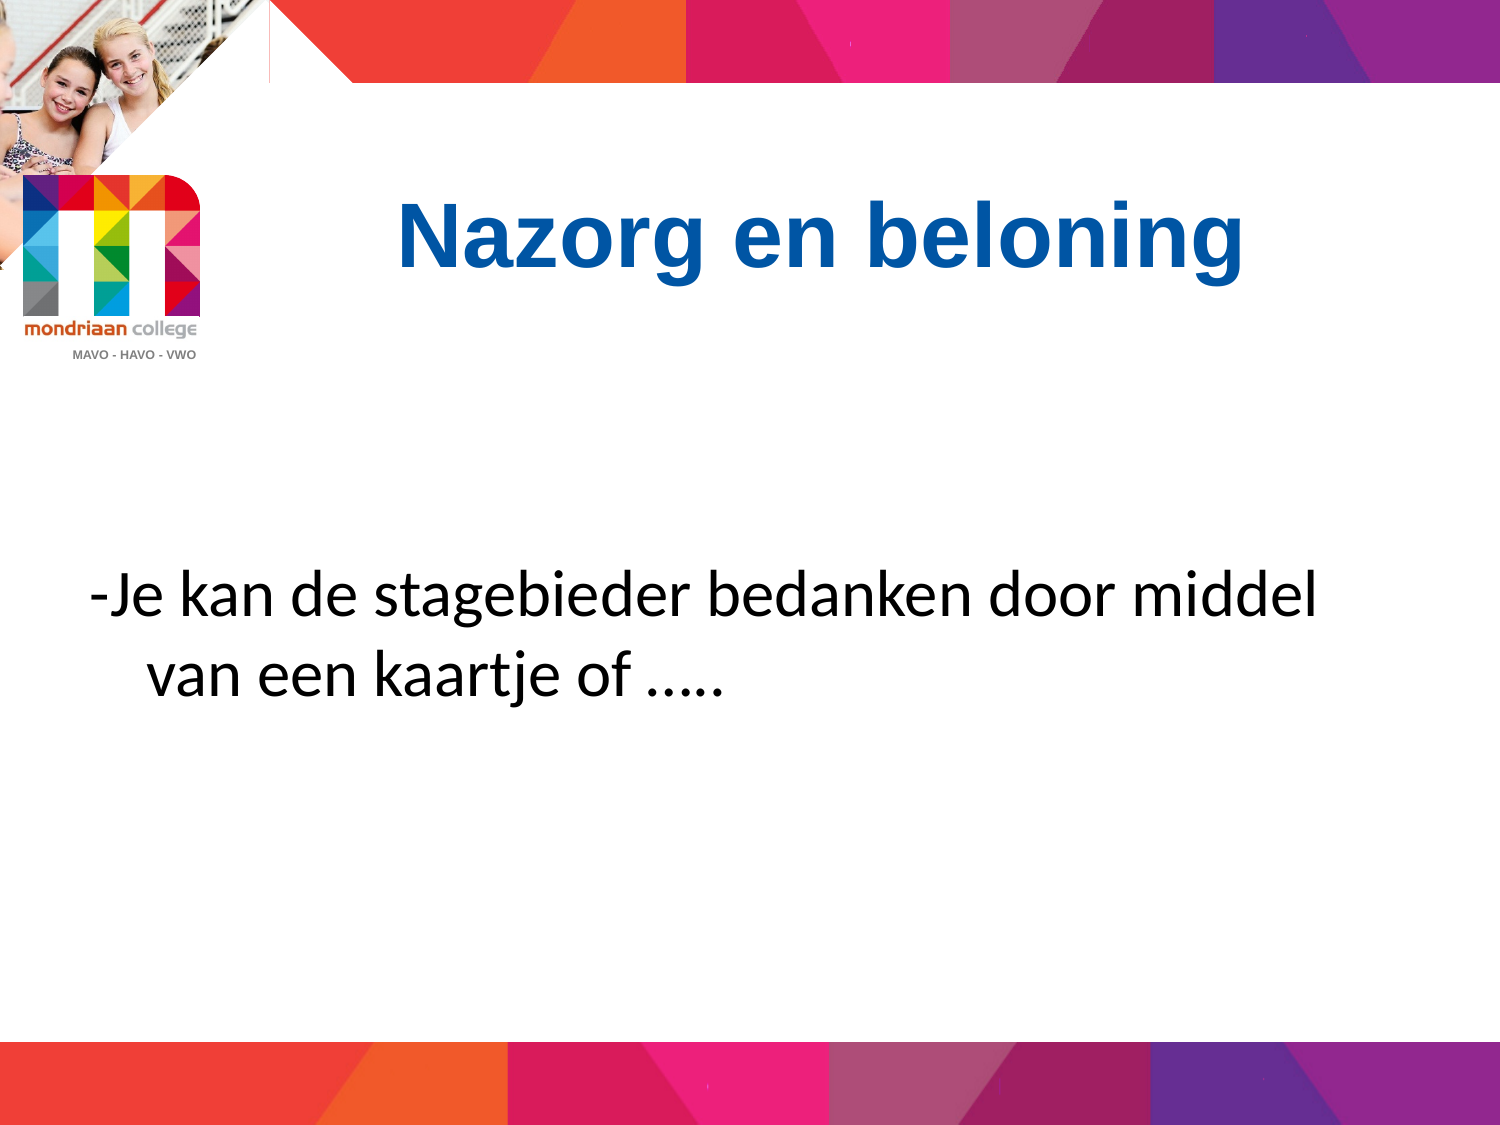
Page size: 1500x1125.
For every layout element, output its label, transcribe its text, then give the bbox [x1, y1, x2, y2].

picture [0, 1042, 1500, 1125]
title Nazorg en beloning [147, 168, 1498, 357]
picture [271, 0, 1500, 83]
picture [0, 0, 264, 342]
list -Je kan de stagebieder bedanken door middel van een kaartje of ….. [75, 262, 1425, 1005]
